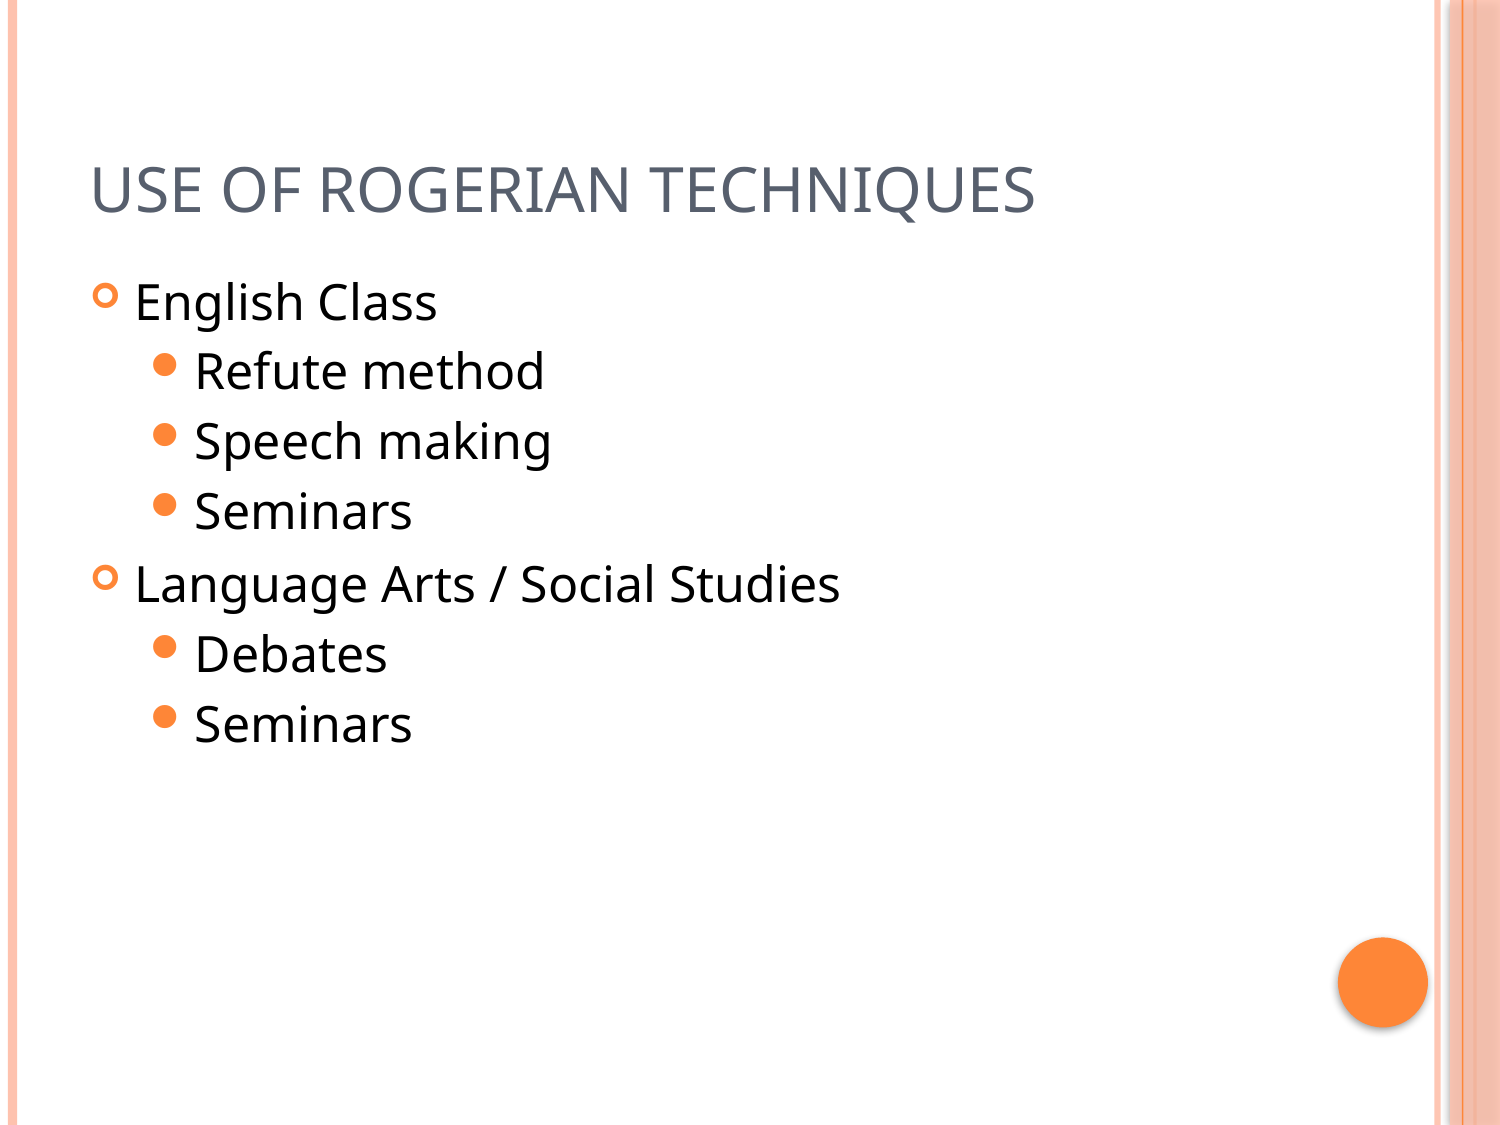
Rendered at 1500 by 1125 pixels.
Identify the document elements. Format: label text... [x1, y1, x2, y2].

title Use of Rogerian Techniques [75, 45, 1300, 233]
list English Class Refute method Speech making Seminars Language Arts / Social Studies Debates Seminars [75, 262, 1300, 1062]
